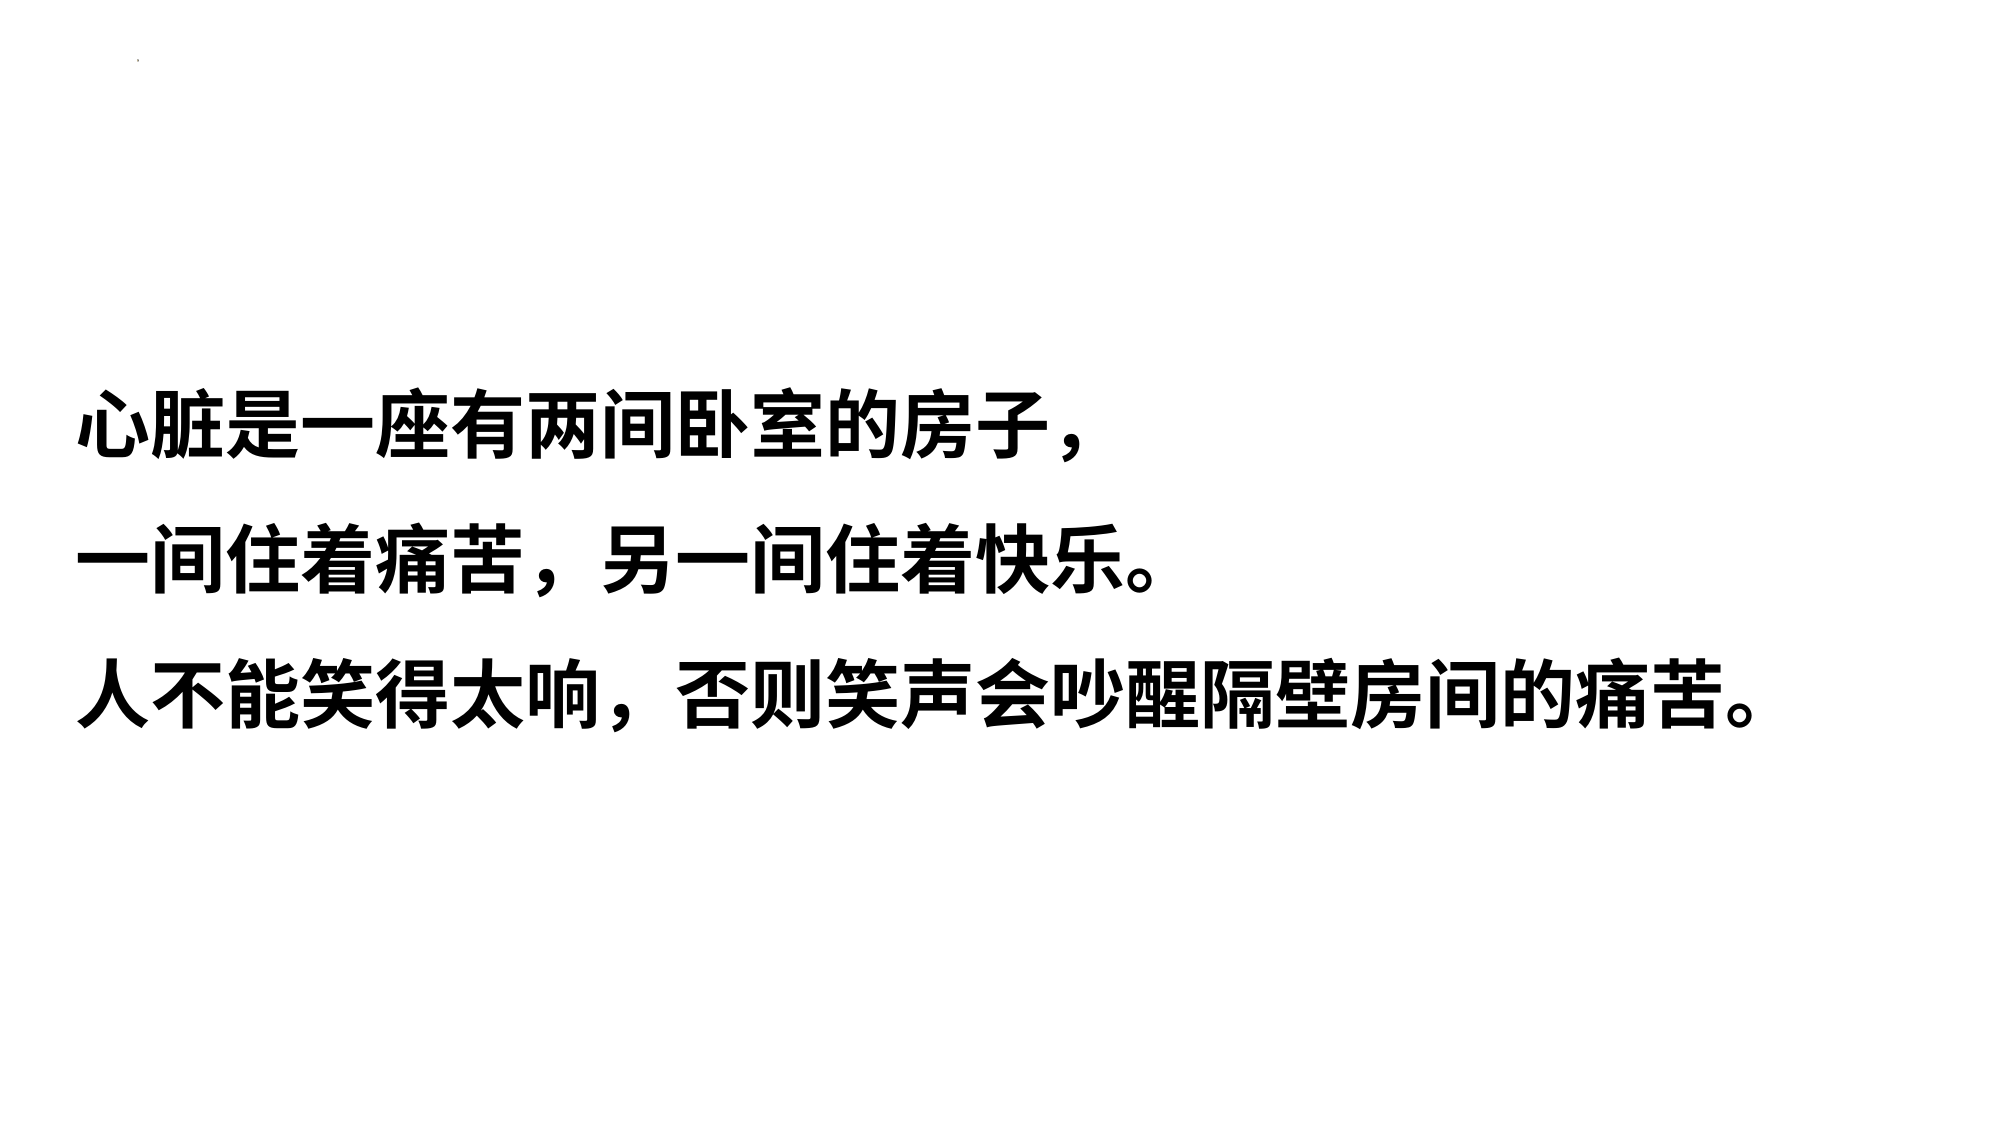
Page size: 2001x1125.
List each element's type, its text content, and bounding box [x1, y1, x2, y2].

title 心脏是一座有两间卧室的房子， 一间住着痛苦，另一间住着快乐。 人不能笑得太响，否则笑声会吵醒隔壁房间的痛苦。 [60, 326, 1940, 746]
